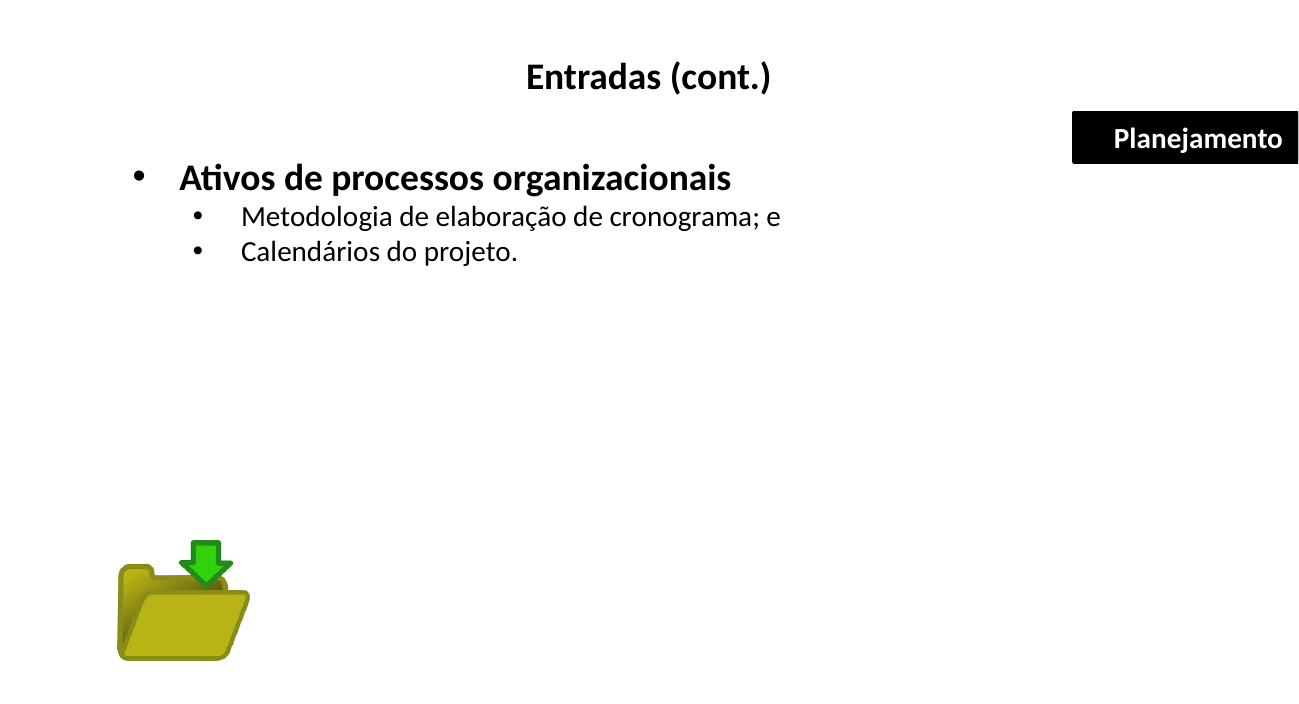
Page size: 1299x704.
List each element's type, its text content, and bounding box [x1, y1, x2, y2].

text_box Planejamento [1074, 112, 1299, 162]
text_box Ativos de processos organizacionais Metodologia de elaboração de cronograma; e Calendários do projeto. [117, 145, 1181, 277]
text_box Entradas (cont.) [0, 44, 1299, 106]
picture [117, 540, 250, 661]
